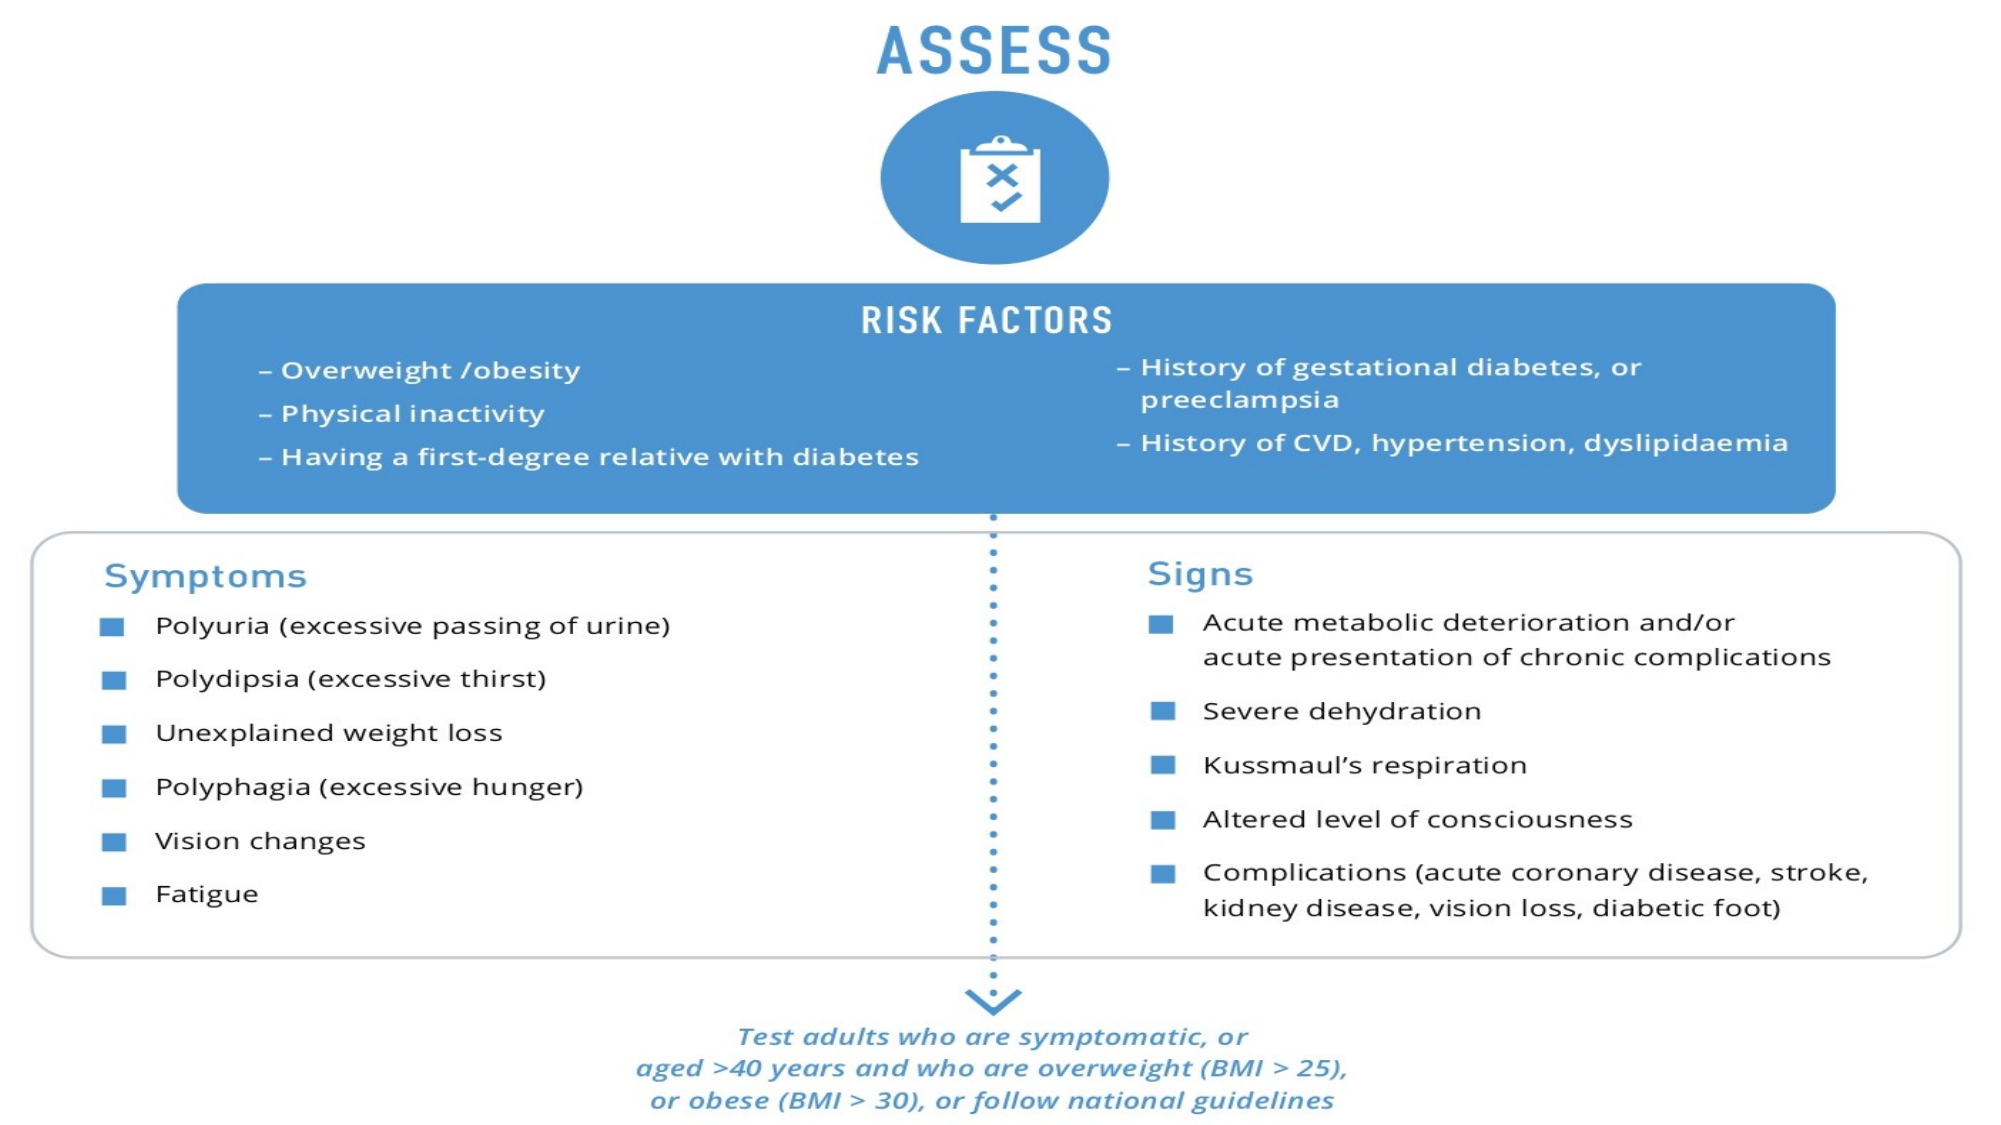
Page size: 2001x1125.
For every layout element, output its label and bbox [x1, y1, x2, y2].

list [0, 0, 2000, 1125]
